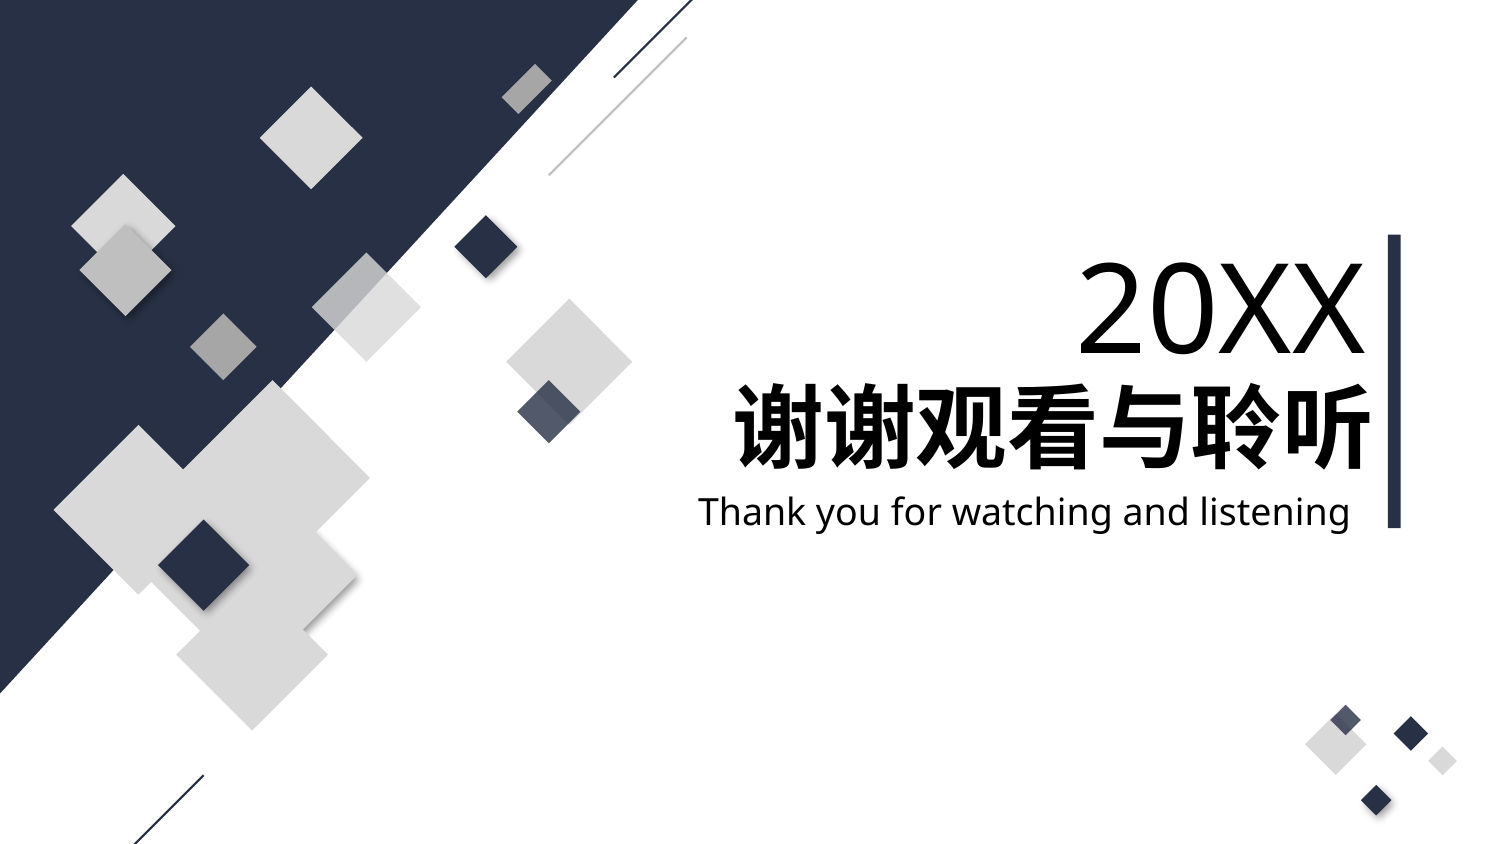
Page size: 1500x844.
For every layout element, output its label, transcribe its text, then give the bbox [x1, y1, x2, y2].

text_box [1386, 233, 1403, 530]
text_box [0, 0, 543, 696]
text_box [187, 311, 259, 383]
text_box [499, 61, 543, 117]
text_box [515, 378, 583, 446]
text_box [78, 408, 342, 709]
text_box [69, 171, 178, 252]
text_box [1313, 708, 1453, 812]
text_box [77, 221, 174, 319]
text_box 20XX [1061, 220, 1381, 386]
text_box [65, 774, 204, 844]
text_box [452, 213, 520, 281]
text_box [504, 296, 635, 427]
text_box 谢谢观看与聆听 [717, 362, 1386, 488]
text_box [309, 250, 424, 364]
text_box [257, 84, 365, 192]
text_box Thank you for watching and listening [671, 480, 1376, 541]
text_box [548, 0, 752, 176]
